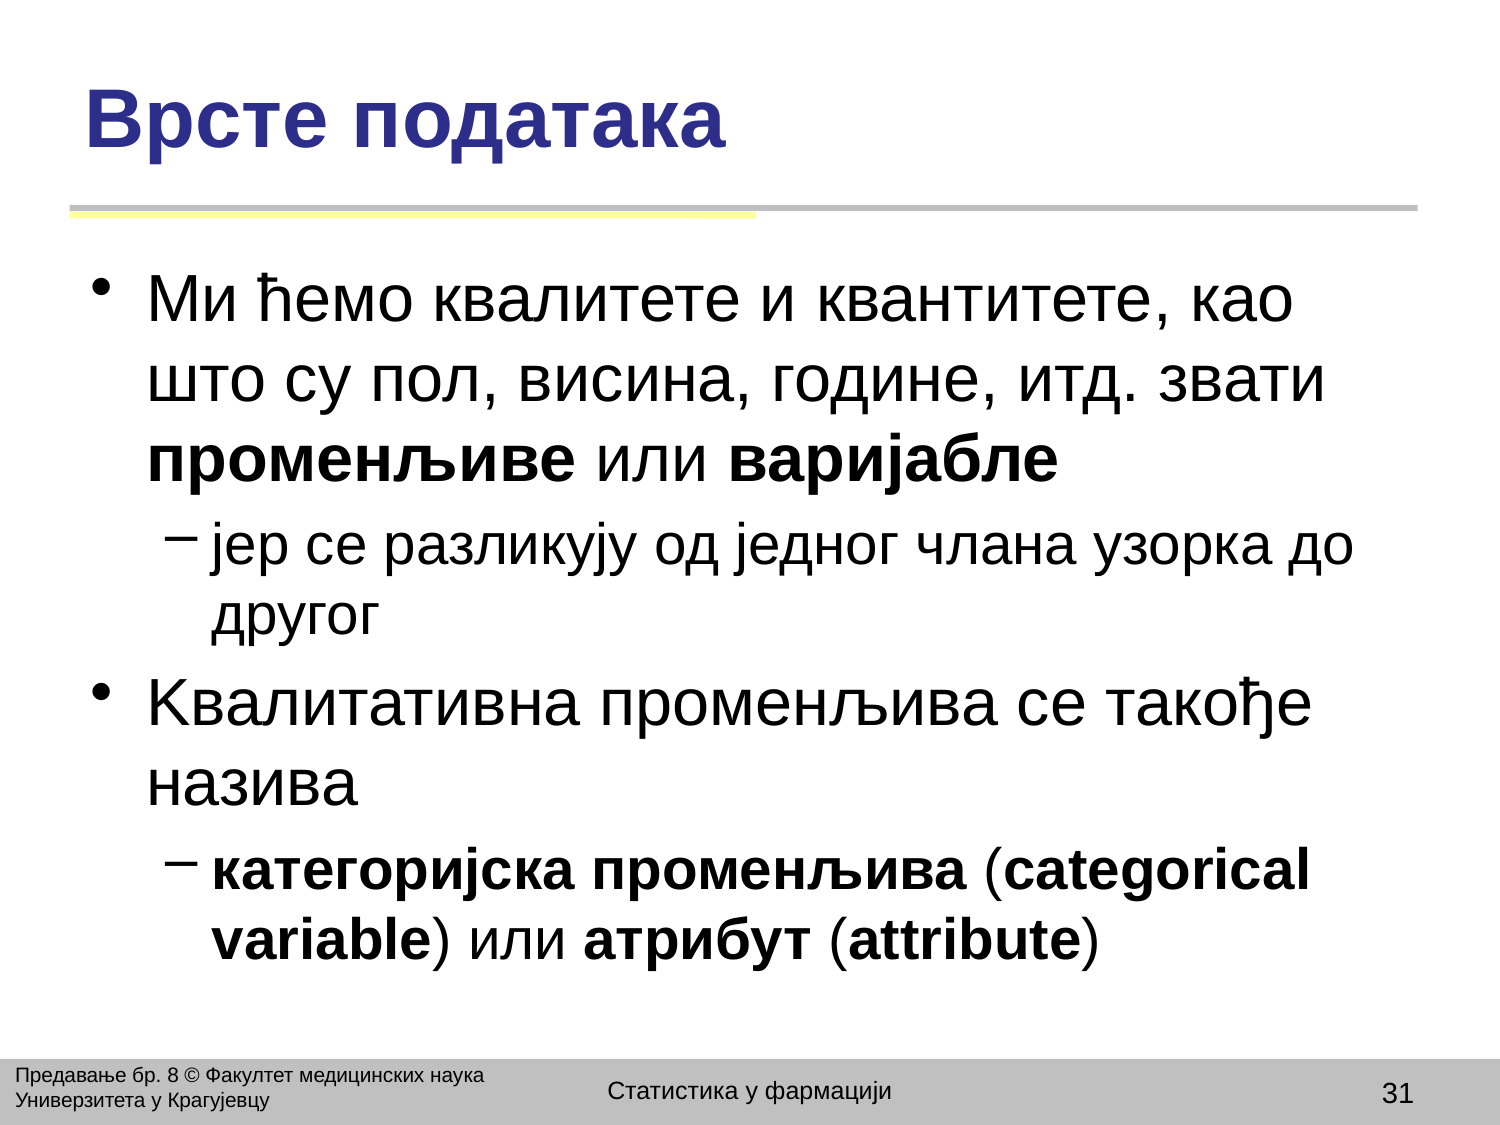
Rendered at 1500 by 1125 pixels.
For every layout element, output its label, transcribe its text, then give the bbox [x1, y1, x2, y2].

footer Статистика у фармацији [512, 1066, 988, 1125]
title Врсте података [69, 19, 1426, 208]
list Mи ћемо квалитете и квантитете, као што су пол, висина, године, итд. звати променљиве или варијабле јер се разликују од једног члана узорка до другог Kвалитативна променљива се такође назива категоријска променљива (categorical variable) или атрибут (attribute) [74, 246, 1426, 1023]
slide_number Предавање бр. 8 © Факултет медицинских наука Универзитета у Крагујевцу [0, 1053, 631, 1108]
slide_number 31 [1079, 1066, 1430, 1125]
